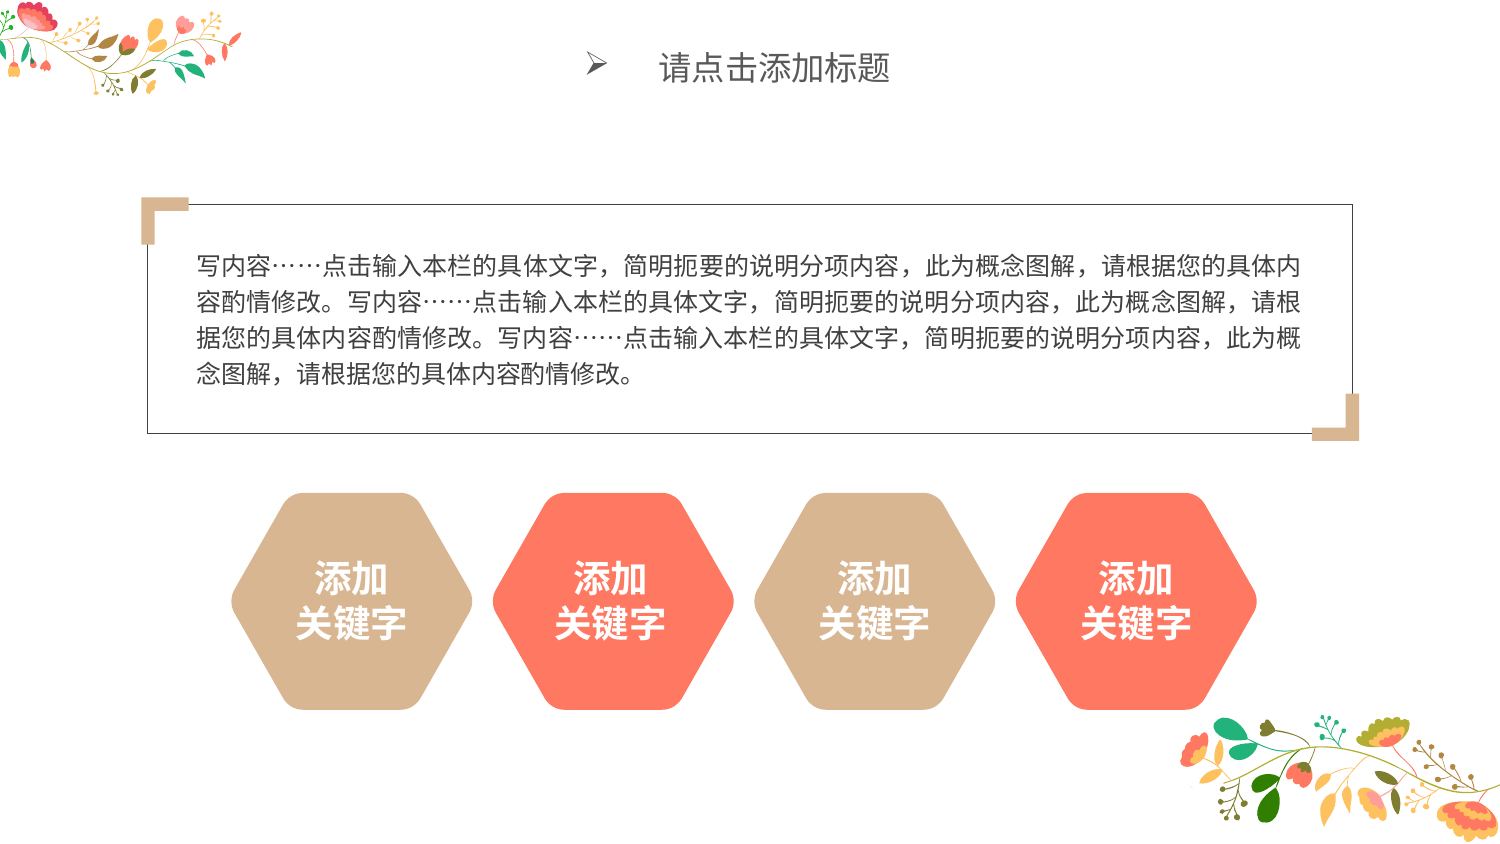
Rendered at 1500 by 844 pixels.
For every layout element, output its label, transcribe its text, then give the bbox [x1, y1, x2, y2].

text_box [492, 492, 734, 710]
text_box 添加 关键字 [272, 555, 432, 646]
text_box 添加 关键字 [531, 555, 691, 646]
text_box [1015, 492, 1257, 710]
text_box [140, 196, 190, 246]
text_box 请点击添加标题 [568, 40, 907, 95]
text_box [231, 492, 473, 710]
text_box [754, 492, 996, 710]
text_box 添加 关键字 [1056, 555, 1216, 646]
text_box [1311, 393, 1360, 442]
text_box 写内容……点击输入本栏的具体文字，简明扼要的说明分项内容，此为概念图解，请根据您的具体内容酌情修改。写内容……点击输入本栏的具体文字，简明扼要的说明分项内容，此为概念图解，请根据您的具体内容酌情修改。写内容……点击输入本栏的具体文字，简明扼要的说明分项内容，此为概念图解，请根据您的具体内容酌情修改。 [196, 244, 1304, 389]
text_box 添加 关键字 [795, 555, 955, 646]
text_box [146, 204, 1354, 435]
